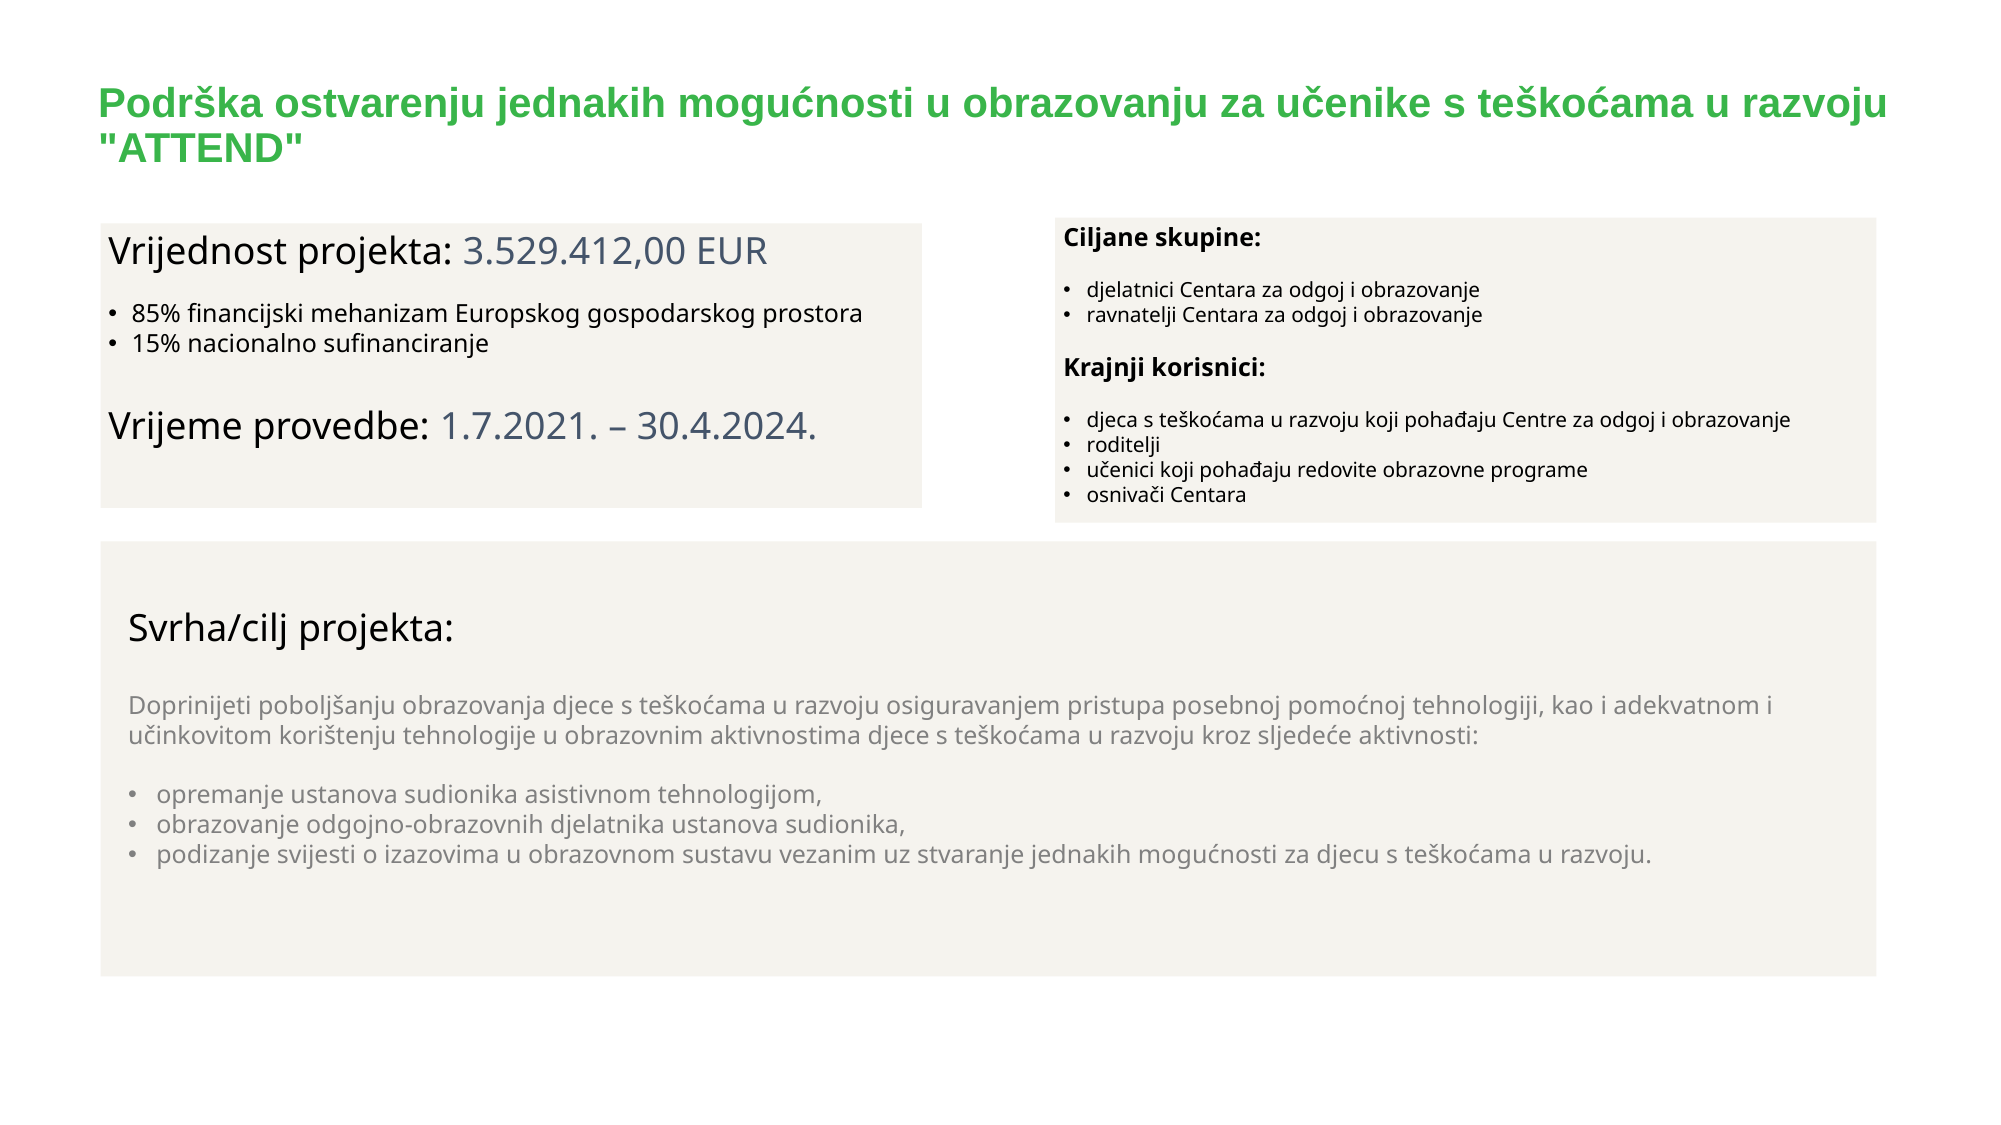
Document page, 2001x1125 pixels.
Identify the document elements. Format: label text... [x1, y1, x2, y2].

text_box Ciljane skupine: djelatnici Centara za odgoj i obrazovanje ravnatelji Centara za odgoj i obrazovanje Krajnji korisnici: djeca s teškoćama u razvoju koji pohađaju Centre za odgoj i obrazovanje roditelji učenici koji pohađaju redovite obrazovne programe osnivači Centara [1055, 218, 1863, 511]
text_box Svrha/cilj projekta: Doprinijeti poboljšanju obrazovanja djece s teškoćama u razvoju osiguravanjem pristupa posebnoj pomoćnoj tehnologiji, kao i adekvatnom i učinkovitom korištenju tehnologije u obrazovnim aktivnostima djece s teškoćama u razvoju kroz sljedeće aktivnosti: opremanje ustanova sudionika asistivnom tehnologijom, obrazovanje odgojno-obrazovnih djelatnika ustanova sudionika, podizanje svijesti o izazovima u obrazovnom sustavu vezanim uz stvaranje jednakih mogućnosti za djecu s teškoćama u razvoju. [120, 600, 1881, 1038]
title Podrška ostvarenju jednakih mogućnosti u obrazovanju za učenike s teškoćama u razvoju "ATTEND" [90, 78, 1910, 209]
text_box Vrijednost projekta: 3.529.412,00 EUR 85% financijski mehanizam Europskog gospodarskog prostora 15% nacionalno sufinanciranje Vrijeme provedbe: 1.7.2021. – 30.4.2024. [100, 223, 923, 540]
text_box [100, 540, 1877, 977]
text_box [1054, 217, 1877, 524]
